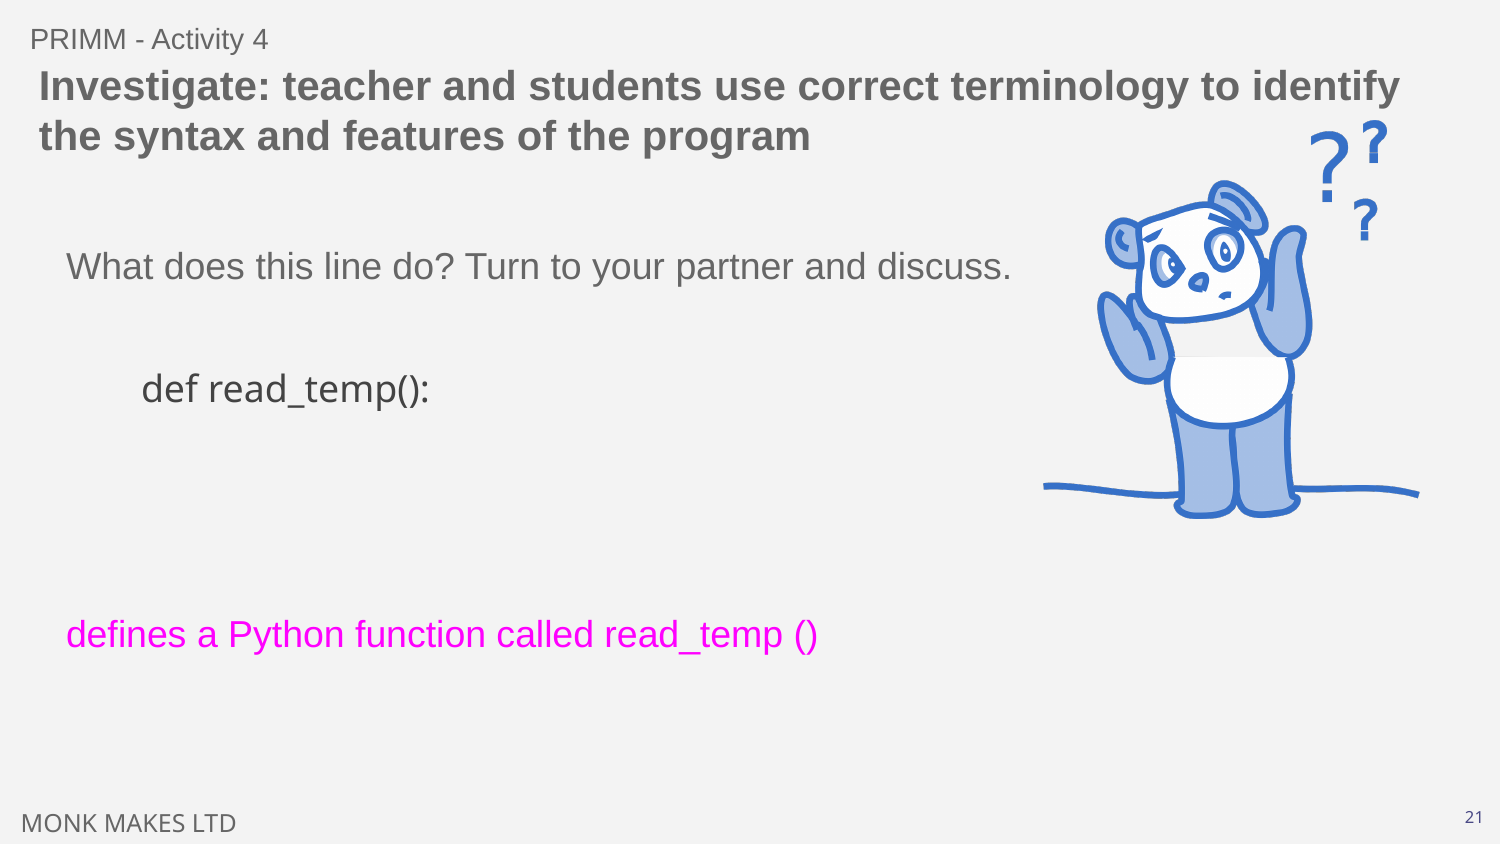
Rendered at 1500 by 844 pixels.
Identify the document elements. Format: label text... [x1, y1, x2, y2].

picture [1039, 120, 1423, 520]
title Investigate: teacher and students use correct terminology to identify the syntax and features of the program [24, 52, 1422, 167]
slide_number ‹#› [1448, 792, 1500, 844]
subtitle PRIMM - Activity 4 [14, 0, 1500, 52]
text_box What does this line do? Turn to your partner and discuss. def read_temp(): defines a Python function called read_temp () [50, 211, 1398, 793]
